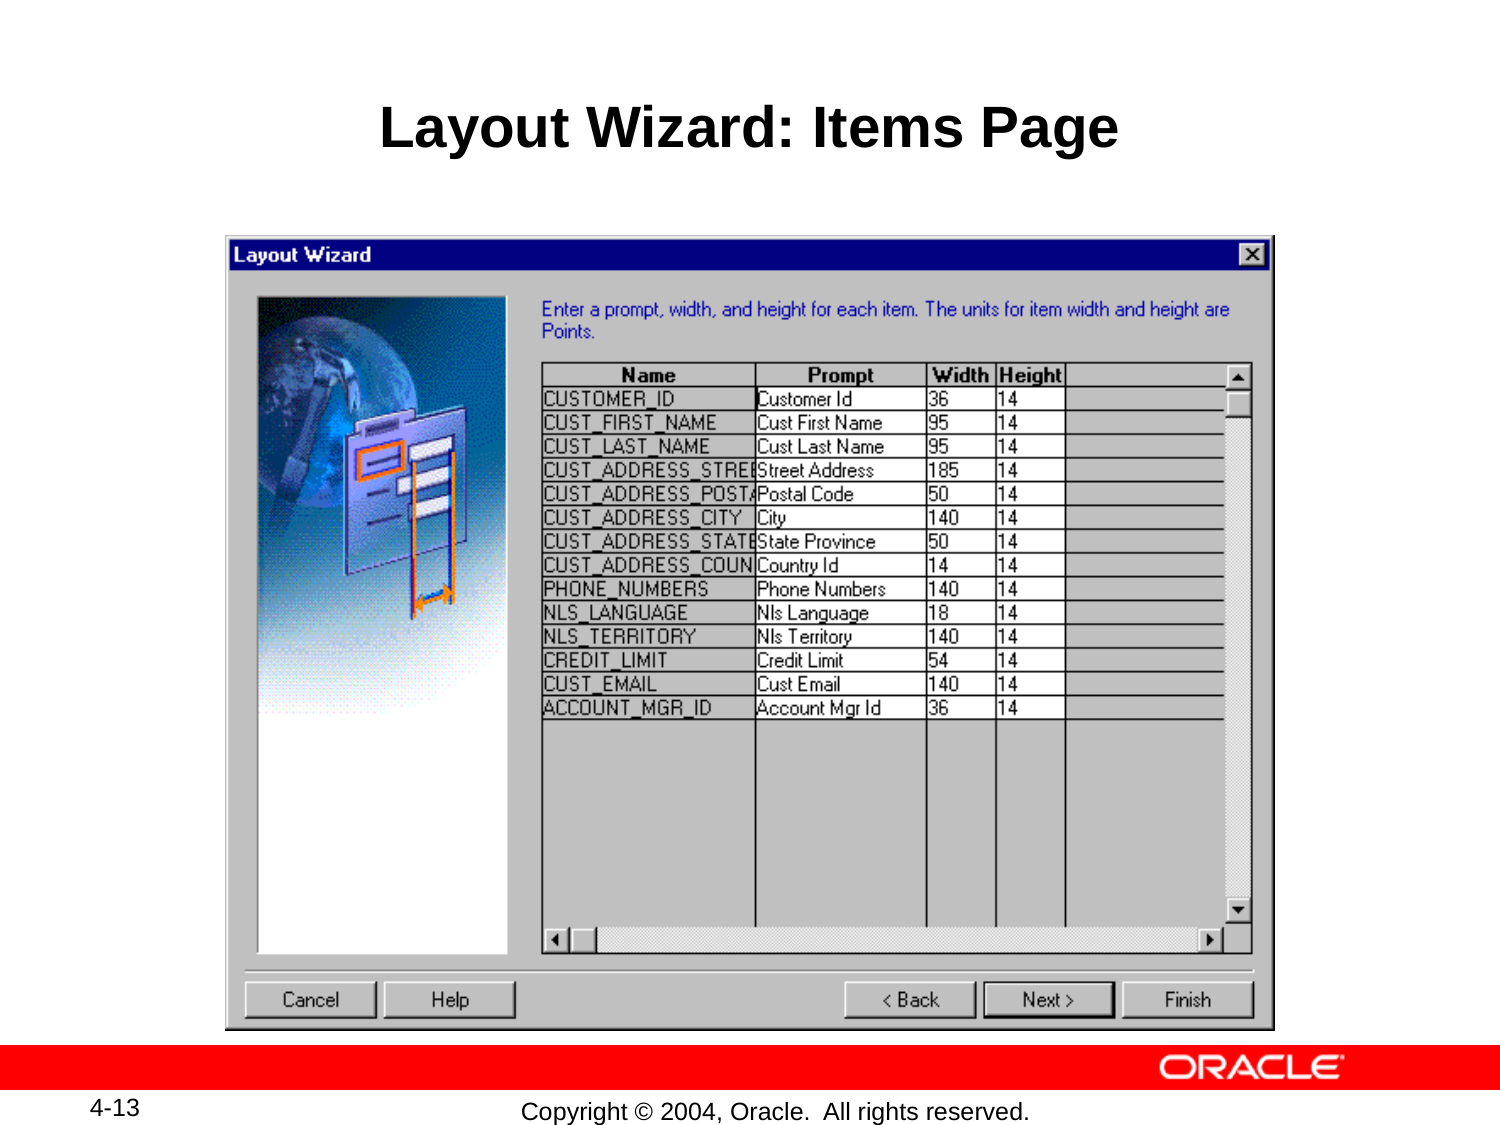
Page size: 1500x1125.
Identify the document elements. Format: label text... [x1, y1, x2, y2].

picture [224, 235, 1276, 1031]
title Layout Wizard: Items Page [149, 87, 1351, 232]
